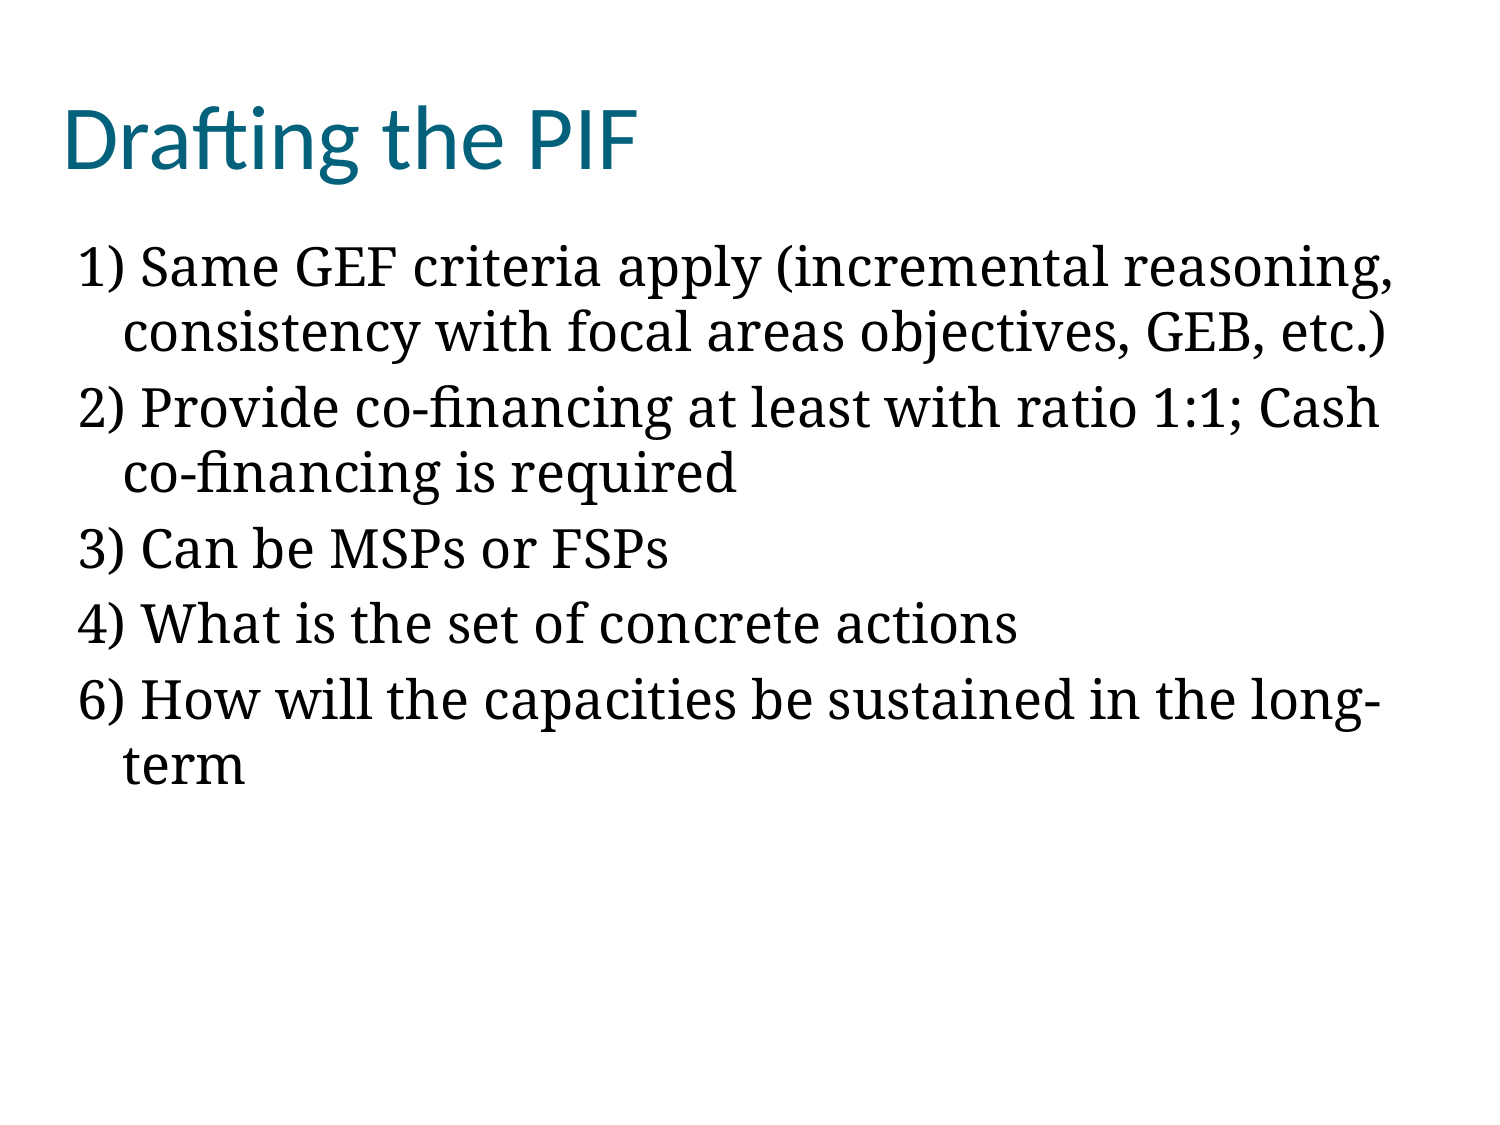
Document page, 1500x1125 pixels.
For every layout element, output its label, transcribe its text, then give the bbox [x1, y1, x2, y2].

title Drafting the PIF [62, 0, 1413, 188]
list 1) Same GEF criteria apply (incremental reasoning, consistency with focal areas objectives, GEB, etc.) 2) Provide co-financing at least with ratio 1:1; Cash co-financing is required 3) Can be MSPs or FSPs 4) What is the set of concrete actions 6) How will the capacities be sustained in the long-term [62, 224, 1413, 946]
